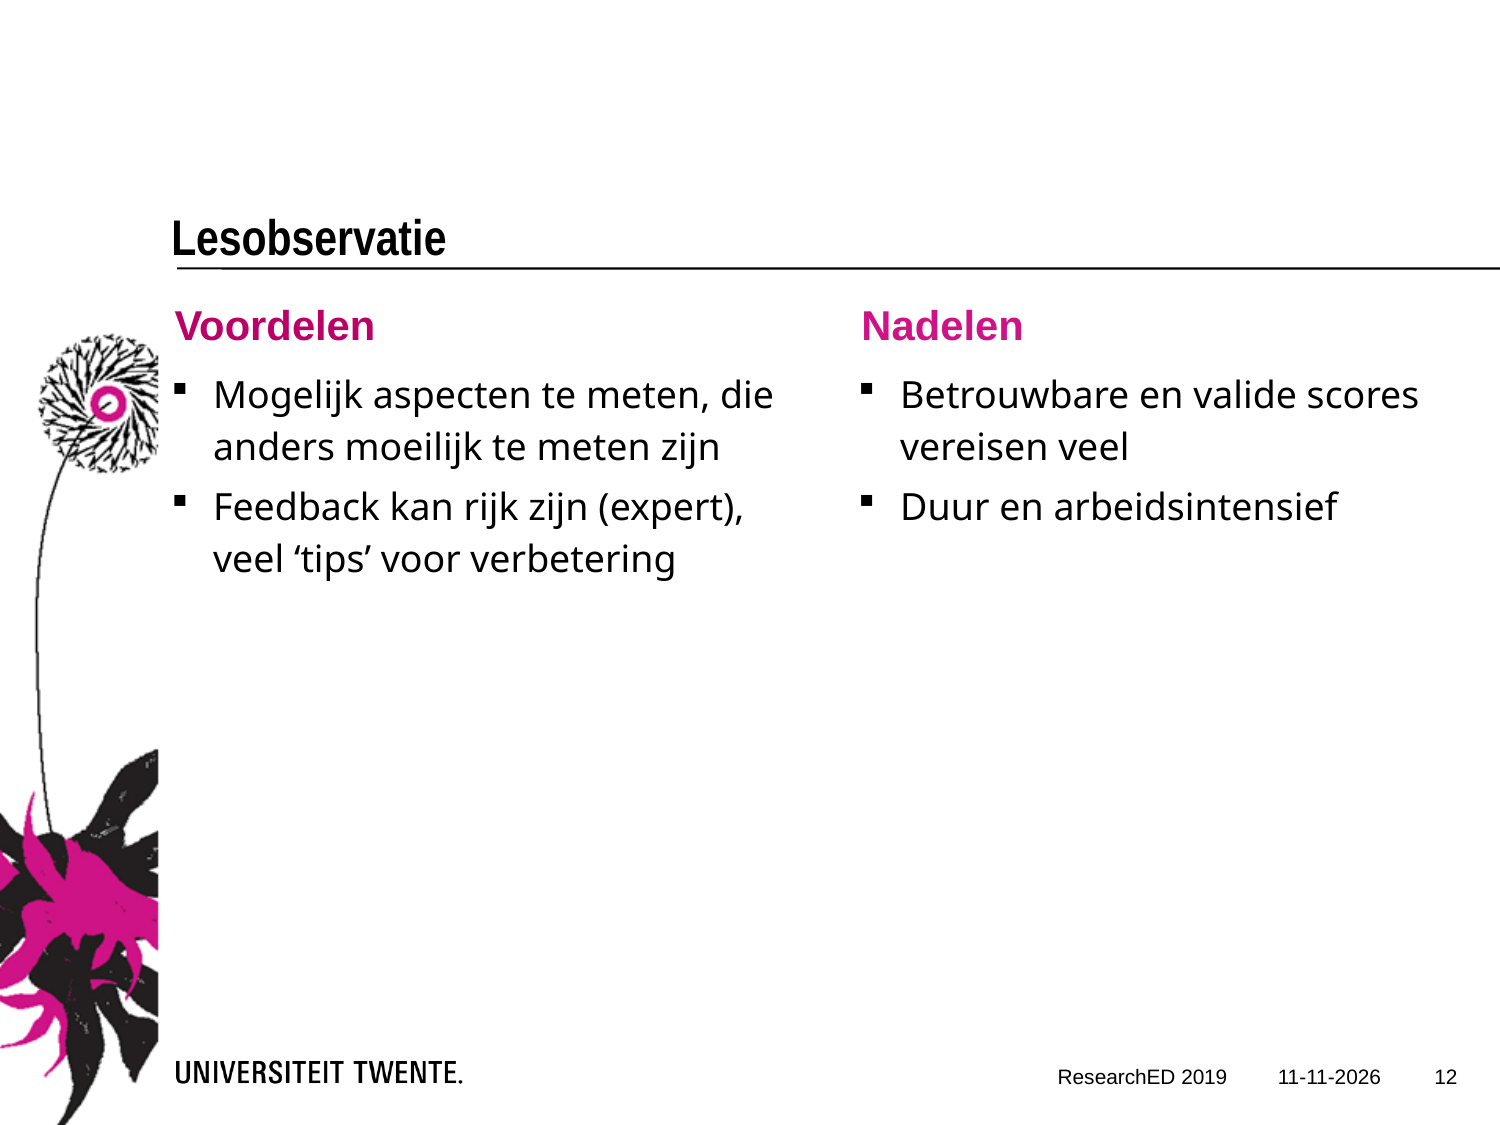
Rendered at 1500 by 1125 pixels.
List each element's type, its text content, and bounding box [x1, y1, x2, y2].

list Betrouwbare en valide scores vereisen veel Duur en arbeidsintensief [858, 356, 1500, 1005]
footer ResearchED 2019 [580, 1049, 1243, 1125]
slide_number 12 [1395, 1049, 1458, 1125]
list Nadelen [861, 251, 1500, 356]
list Voordelen [174, 266, 838, 357]
list Mogelijk aspecten te meten, die anders moeilijk te meten zijn Feedback kan rijk zijn (expert), veel ‘tips’ voor verbetering [171, 356, 834, 1005]
text_box Lesobservatie [171, 78, 1452, 266]
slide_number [1243, 1049, 1395, 1125]
picture [0, 0, 482, 1125]
